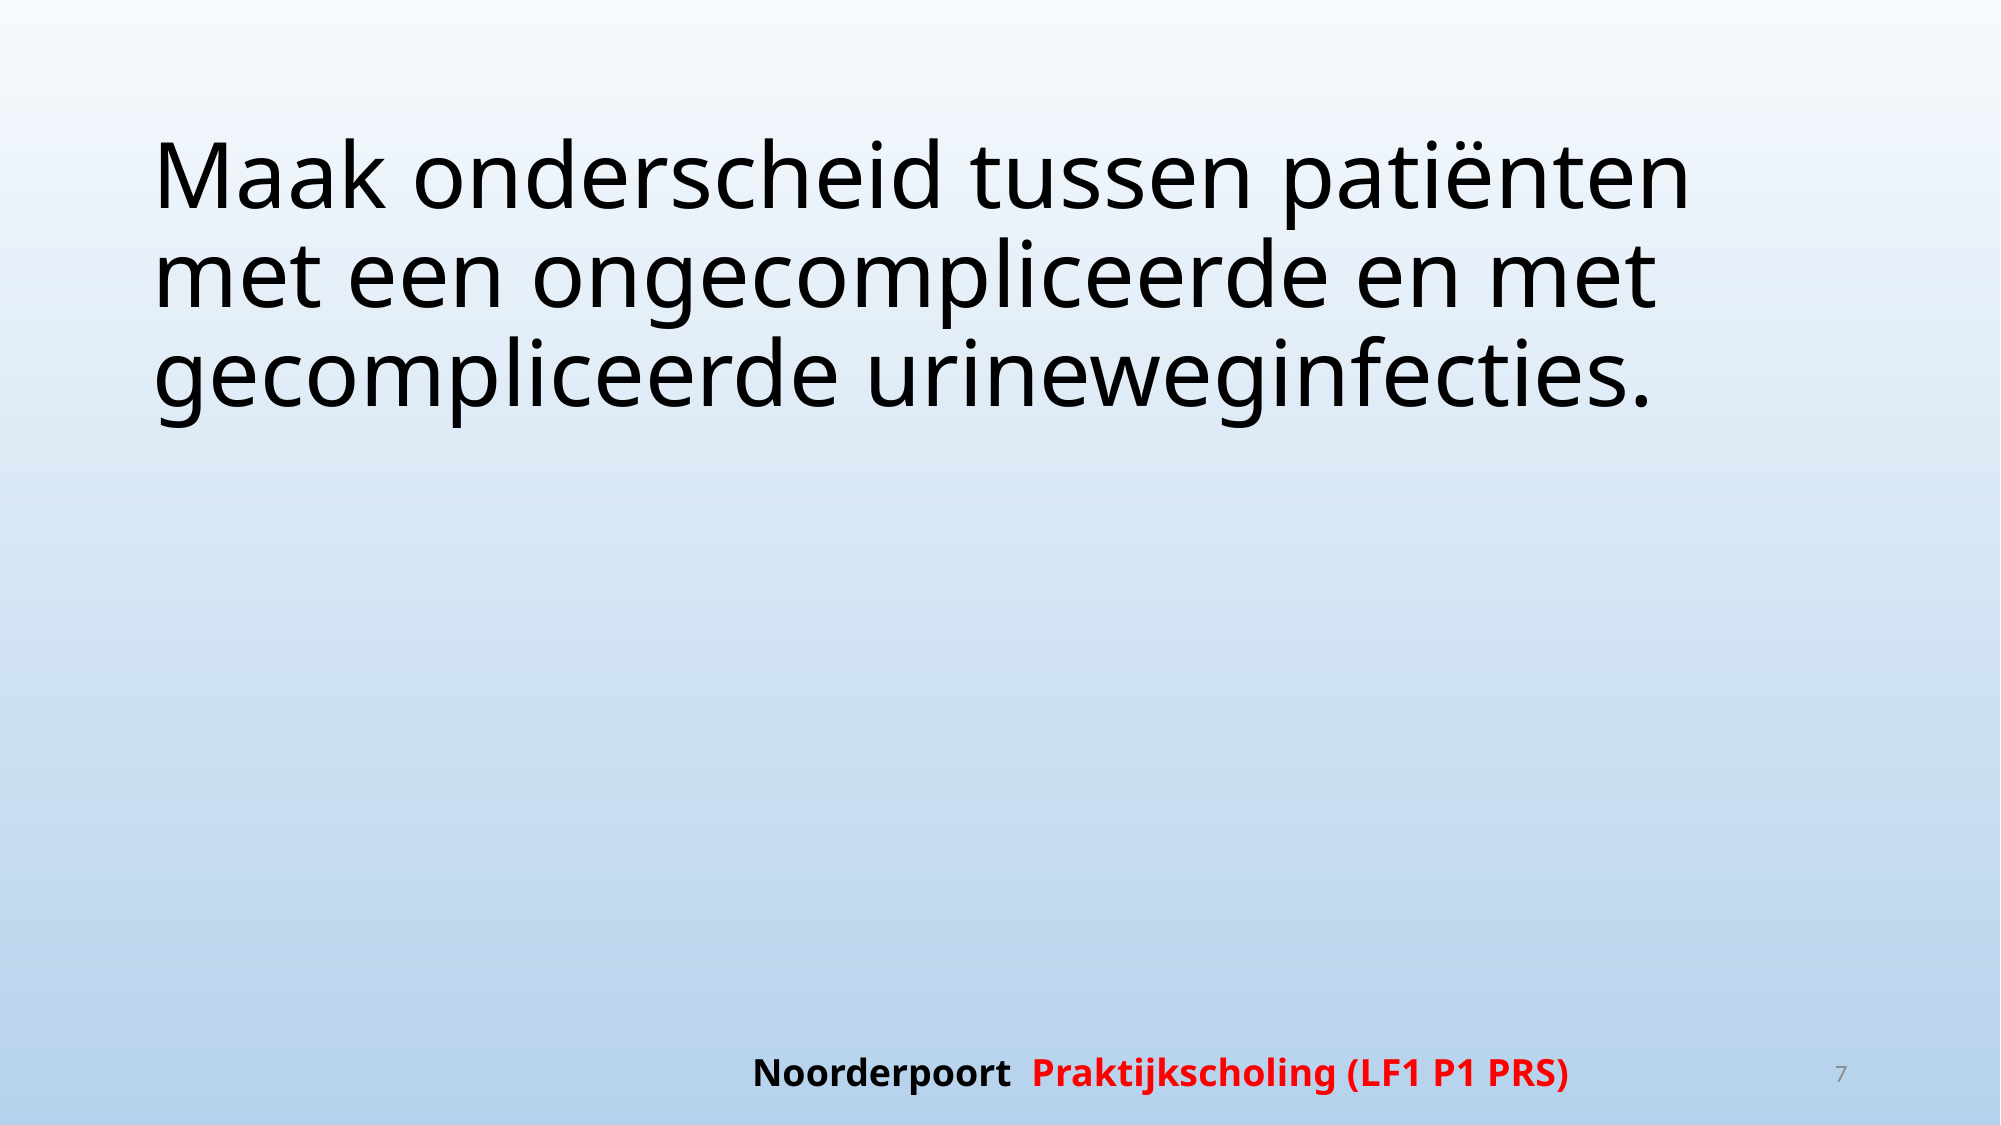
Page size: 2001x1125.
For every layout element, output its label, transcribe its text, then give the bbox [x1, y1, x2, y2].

slide_number 7 [1412, 1042, 1863, 1103]
title Maak onderscheid tussen patiënten met een ongecompliceerde en met gecompliceerde urineweginfecties. [137, 59, 1863, 497]
text_box Noorderpoort Praktijkscholing (LF1 P1 PRS) [737, 1041, 1624, 1102]
